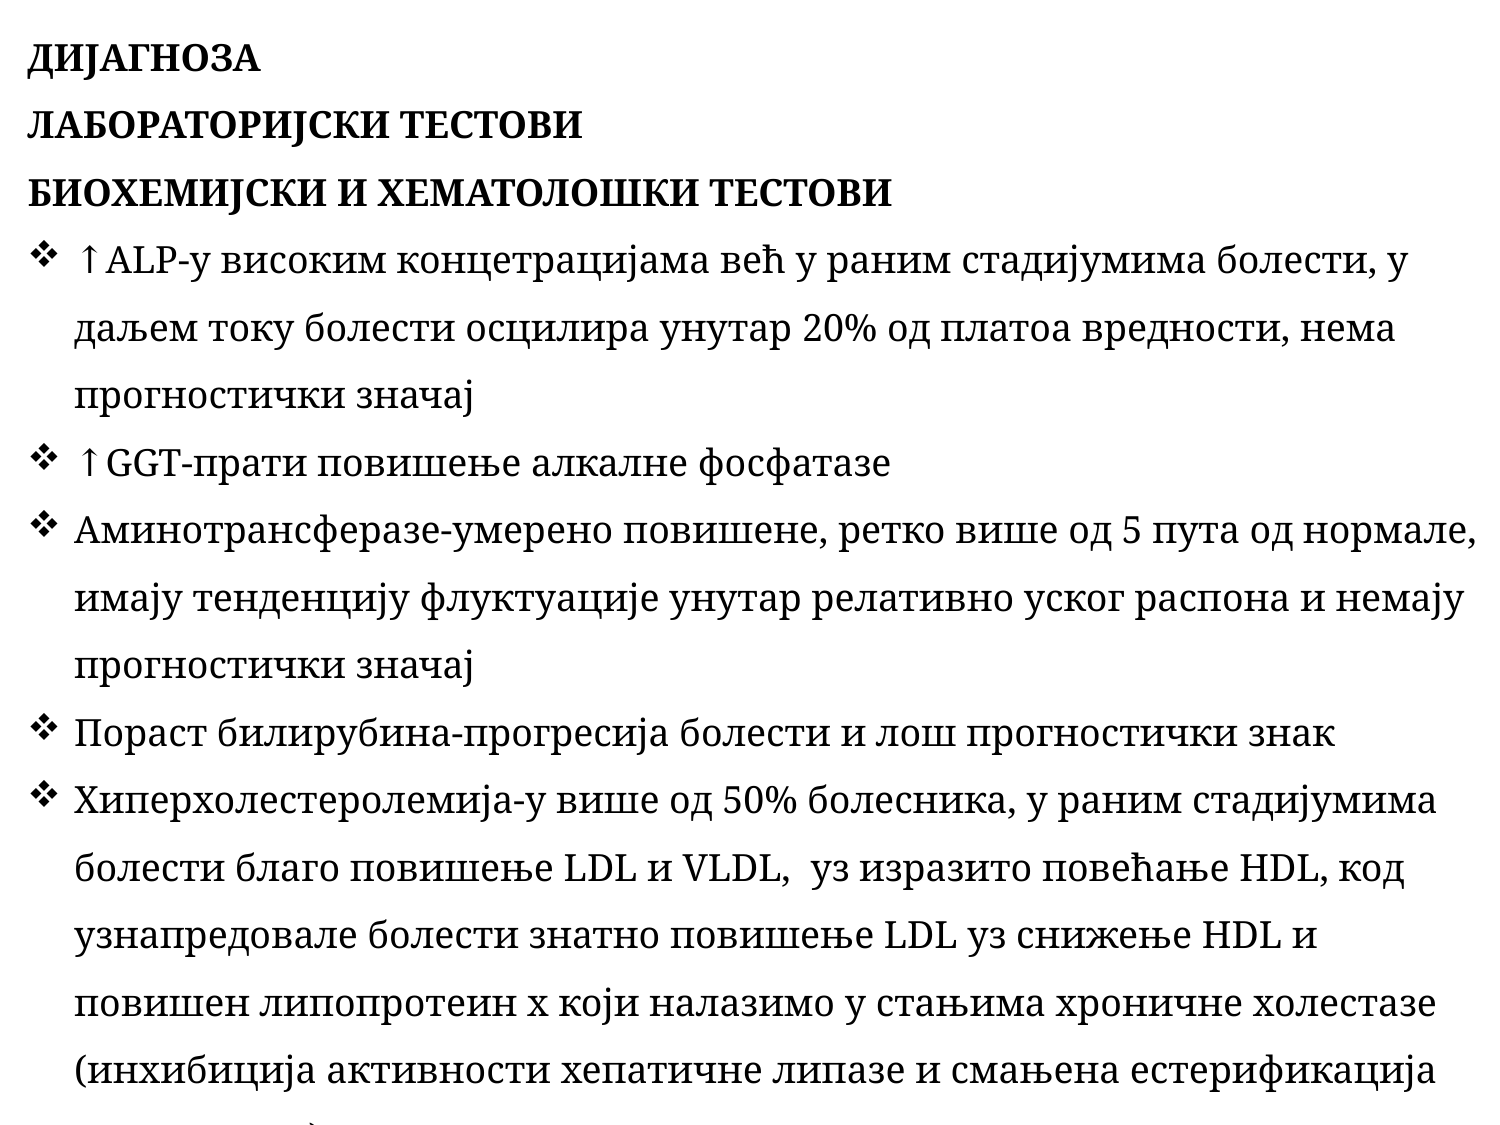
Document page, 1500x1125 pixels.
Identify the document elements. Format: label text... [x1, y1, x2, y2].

text_box ДИЈАГНОЗА ЛАБОРАТОРИЈСКИ ТЕСТОВИ БИОХЕМИЈСКИ И ХЕМАТОЛОШКИ ТЕСТОВИ ↑ALP-у високим концетрацијама већ у раним стадијумима болести, у даљем току болести осцилира унутар 20% од платоа вредности, нема прогностички значај ↑GGT-прати повишење алкалне фосфатазе Аминотрансферазе-умерено повишене, ретко више од 5 пута од нормале, имају тенденцију флуктуације унутар релативно уског распона и немају прогностички значај Пораст билирубина-прогресија болести и лош прогностички знак Хиперхолестеролемија-у више од 50% болесника, у раним стадијумима болести благо повишење LDL и VLDL, уз изразито повећање HDL, код узнапредовале болести знатно повишење LDL уз снижење HDL и повишен липопротеин x који налазимо у стањима хроничне холестазе (инхибиција активности хепатичне липазе и смањена естерификација холестерола) [12, 4, 1500, 1125]
